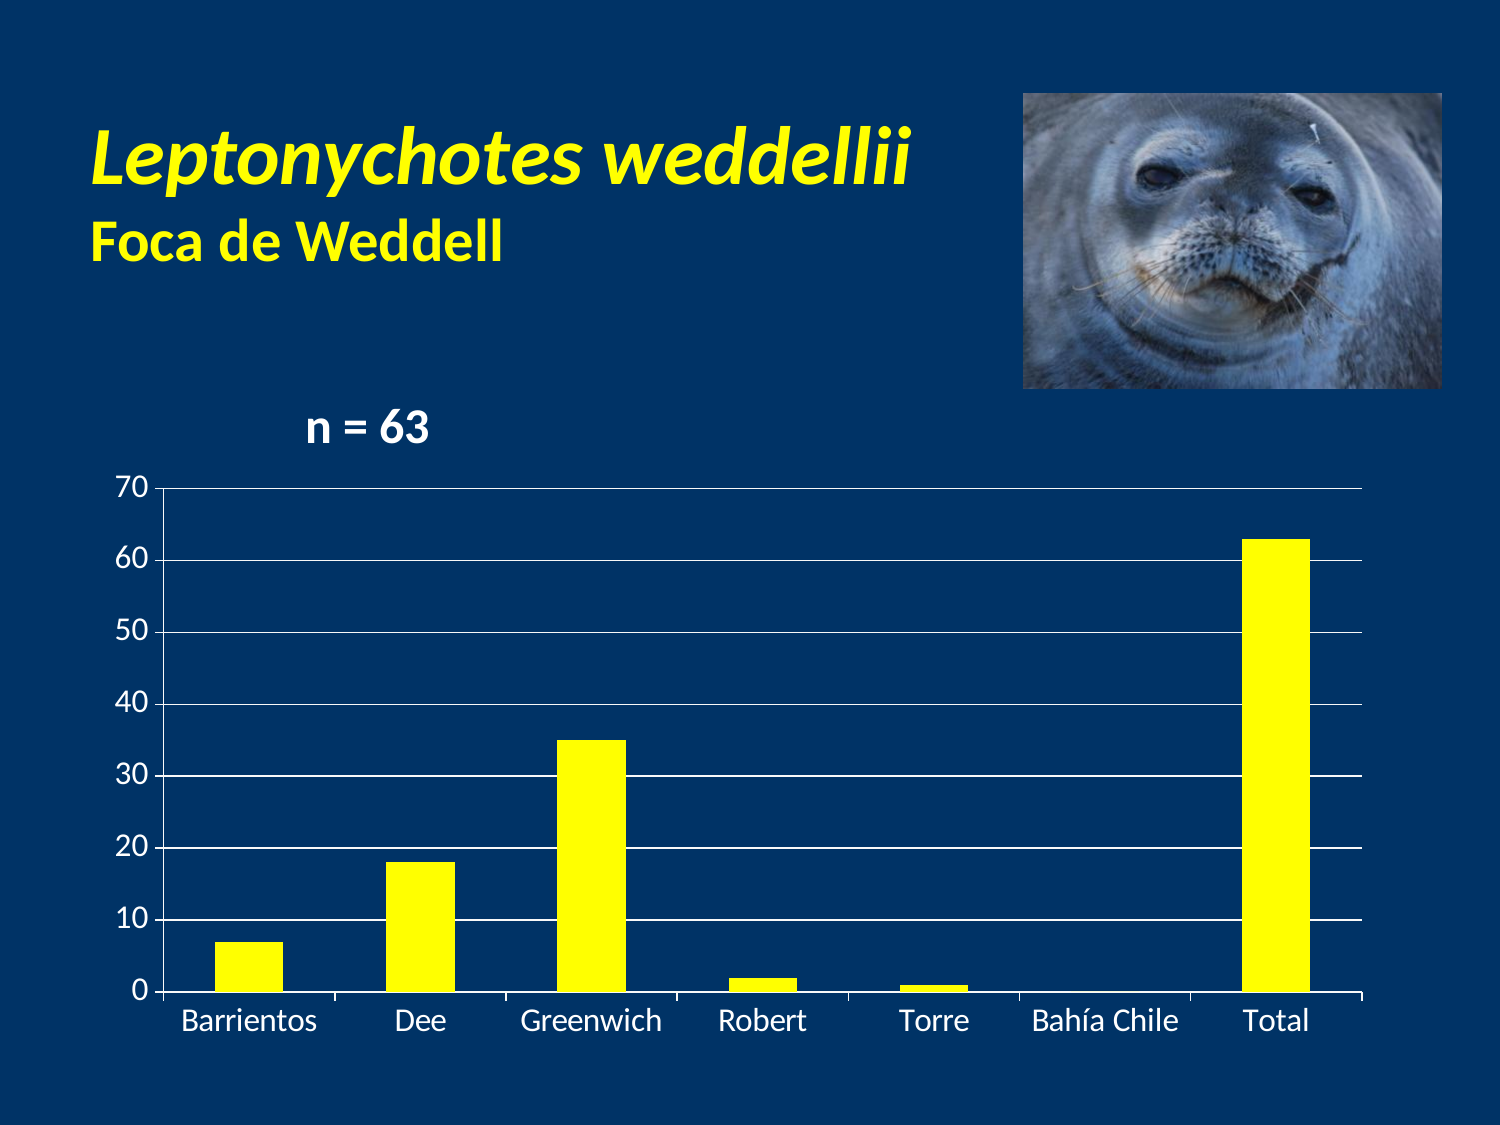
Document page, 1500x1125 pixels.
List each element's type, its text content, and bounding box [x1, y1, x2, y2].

picture [1023, 93, 1442, 390]
chart [88, 460, 1389, 1052]
text_box n = 63 [290, 386, 445, 458]
title Leptonychotes weddellii Foca de Weddell [75, 93, 1022, 282]
